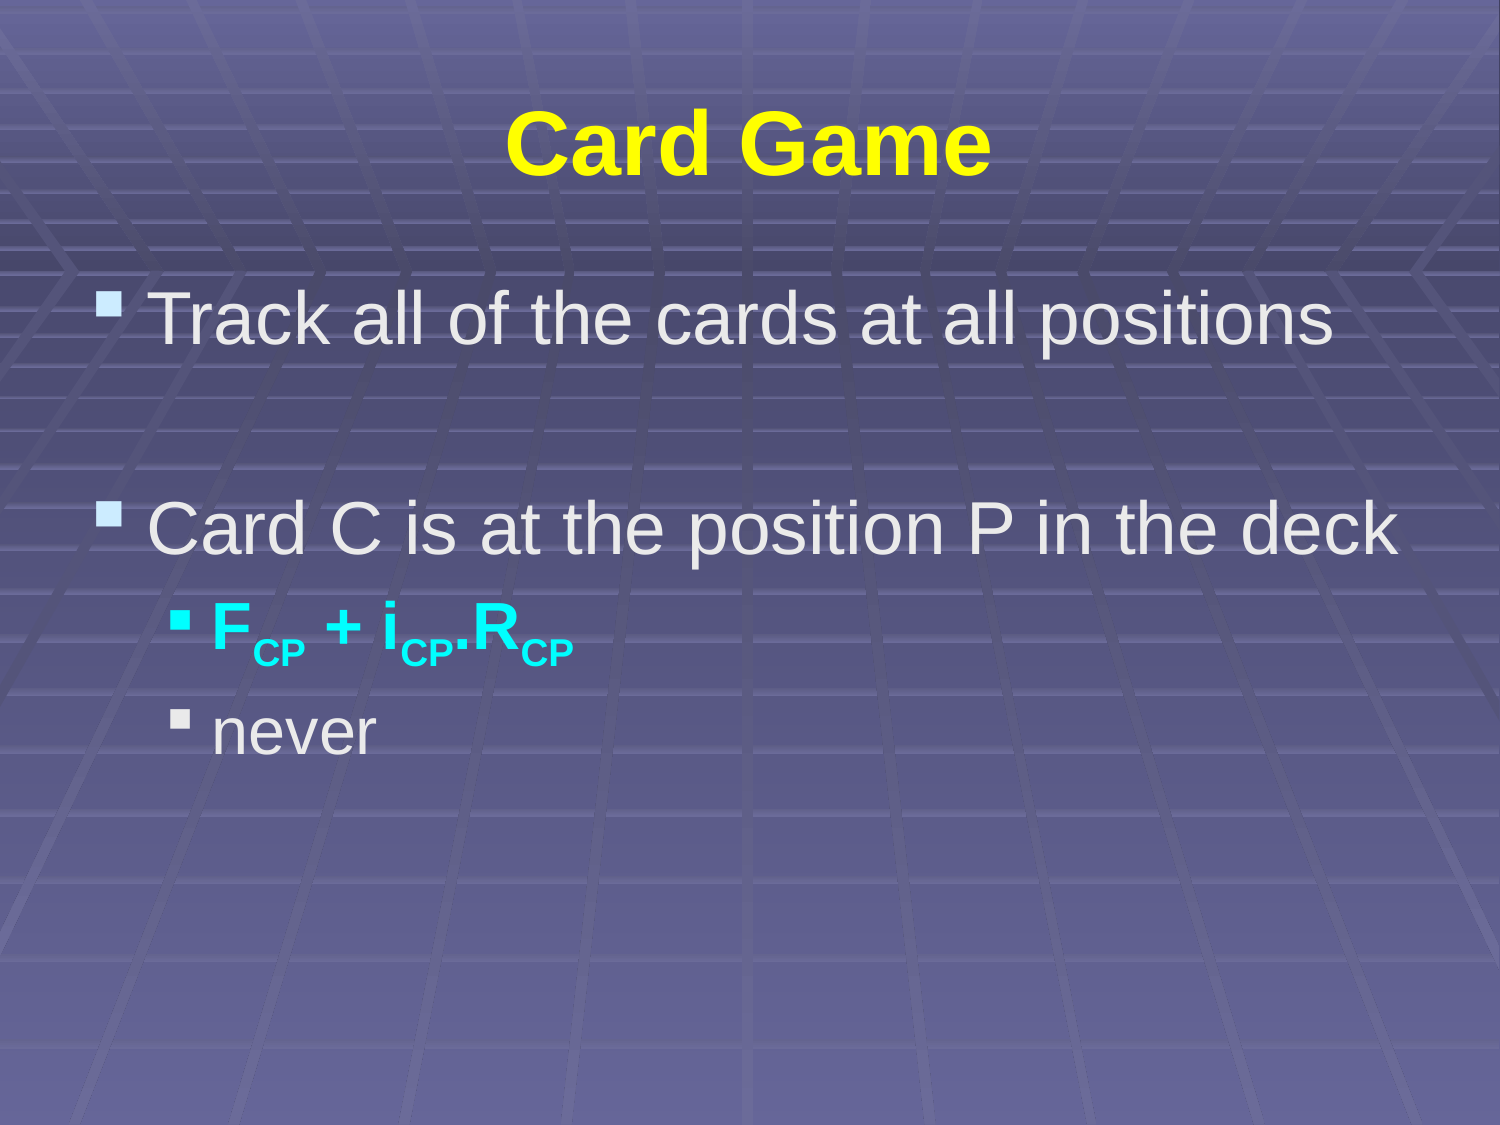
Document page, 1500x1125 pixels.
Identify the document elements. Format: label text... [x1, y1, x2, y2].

list Track all of the cards at all positions Card C is at the position P in the deck FCP + iCP.RCP never [74, 261, 1425, 1001]
title Card Game [74, 44, 1425, 233]
